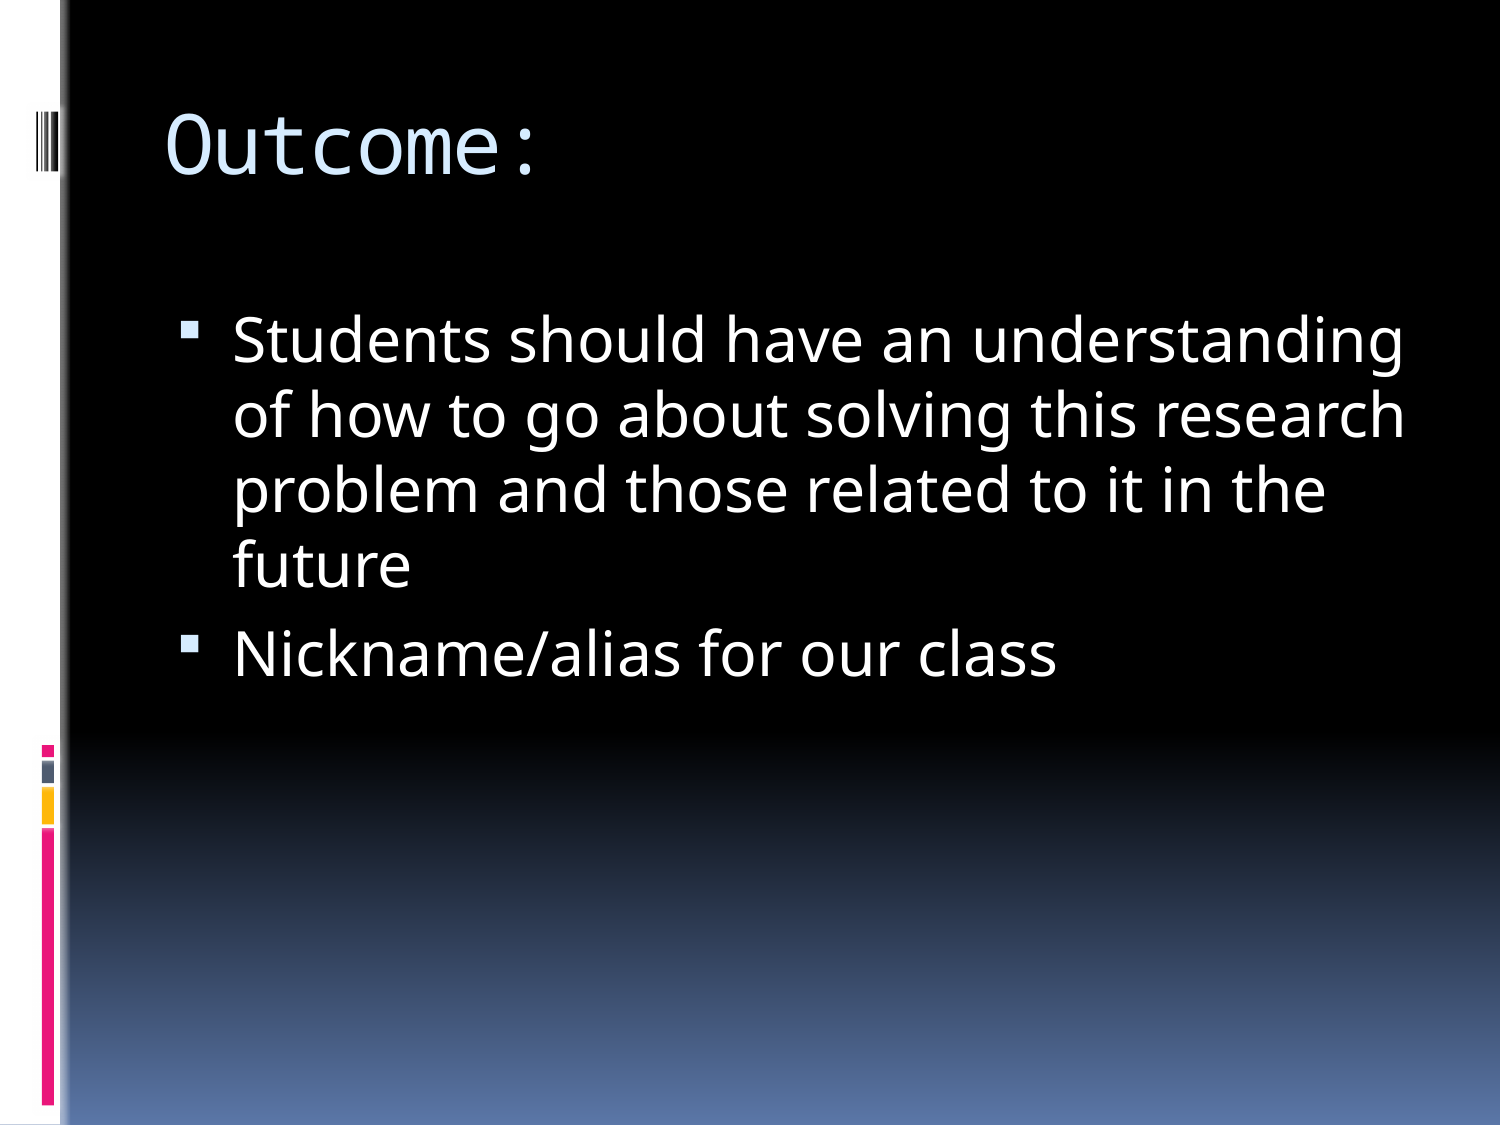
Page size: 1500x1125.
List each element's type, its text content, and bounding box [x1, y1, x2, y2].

list Students should have an understanding of how to go about solving this research problem and those related to it in the future Nickname/alias for our class [150, 292, 1425, 1043]
title Outcome: [150, 83, 1425, 234]
